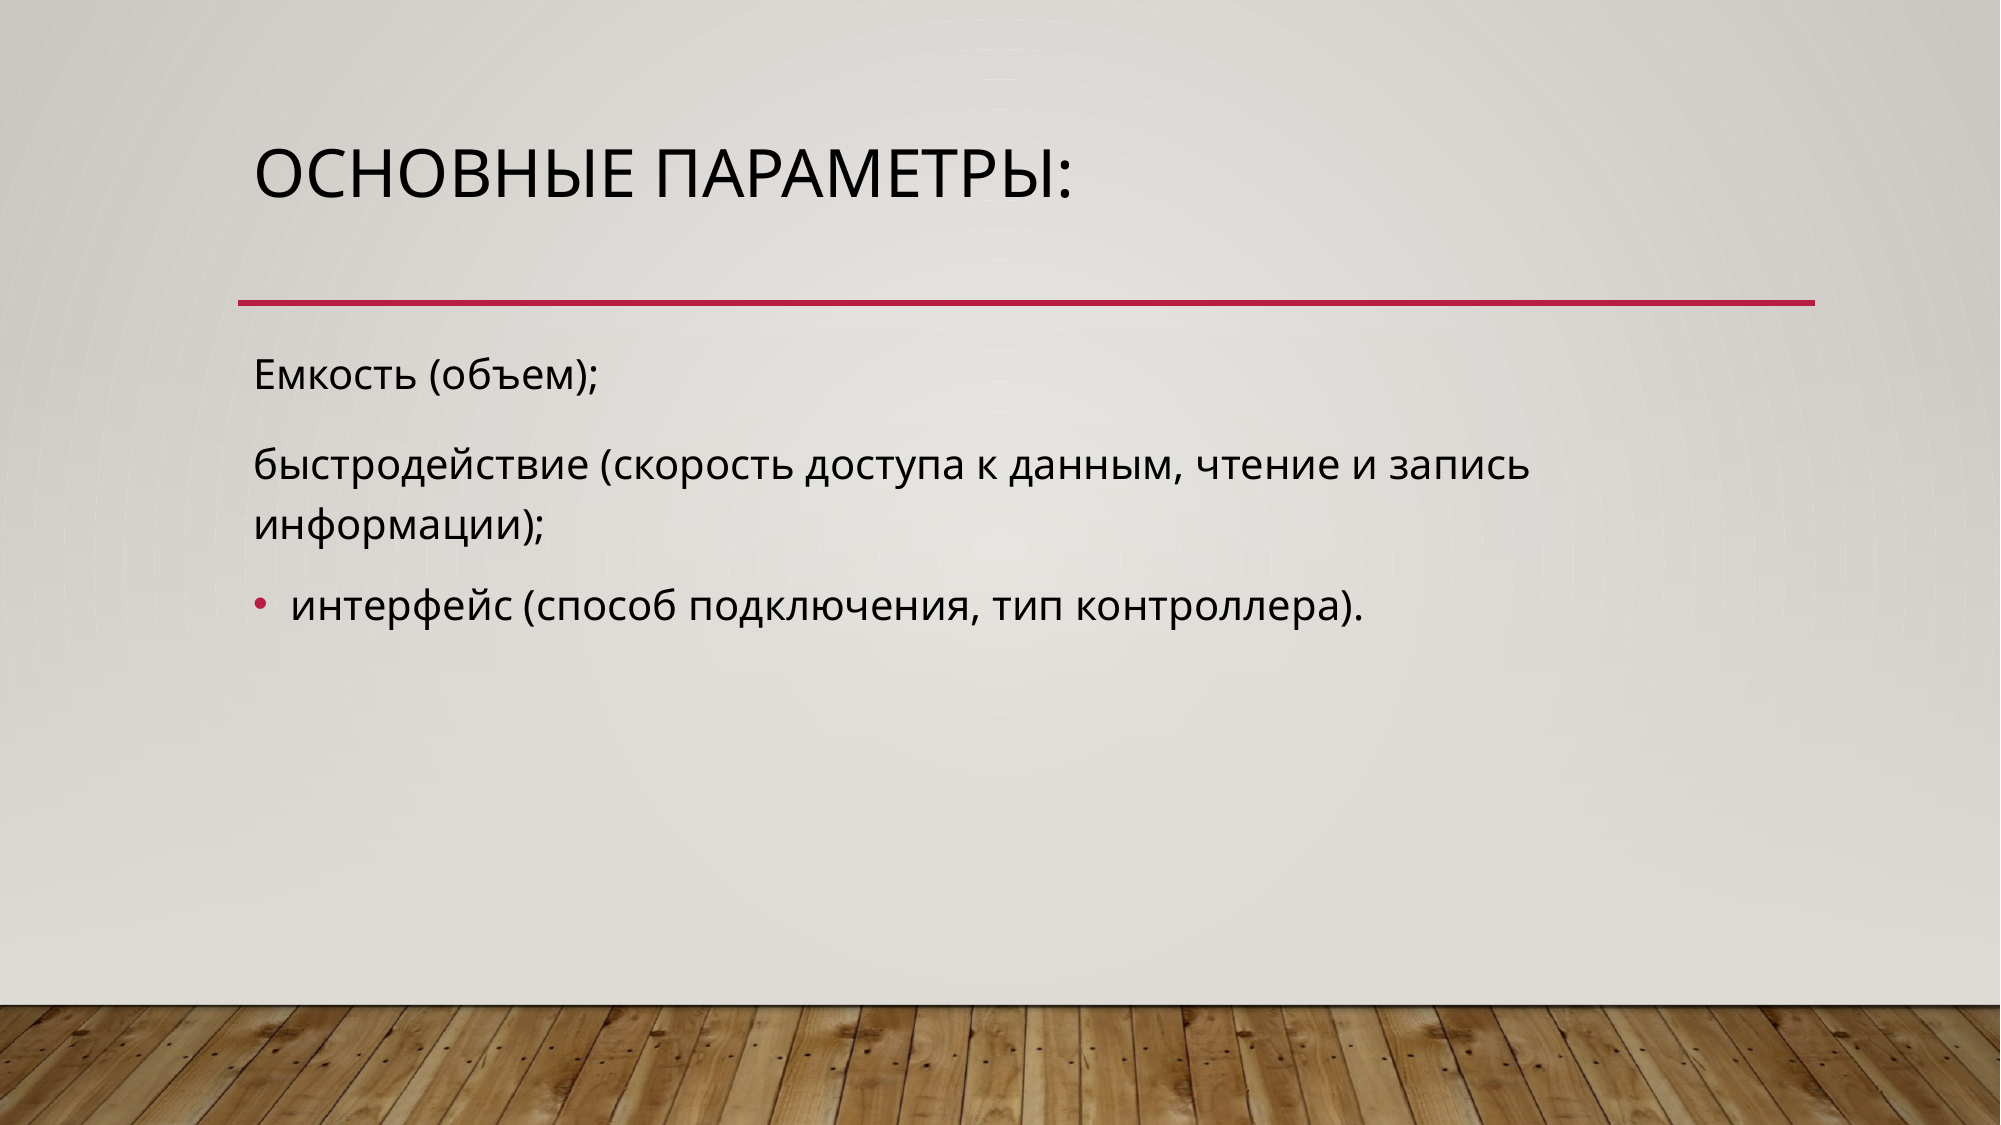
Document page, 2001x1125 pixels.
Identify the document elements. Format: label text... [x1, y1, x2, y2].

picture [0, 1005, 2000, 1125]
title Основные параметры: [238, 131, 1814, 305]
list Емкость (объем); быстродействие (скорость доступа к данным, чтение и запись информации); интерфейс (способ подключения, тип контроллера). [238, 330, 1814, 897]
